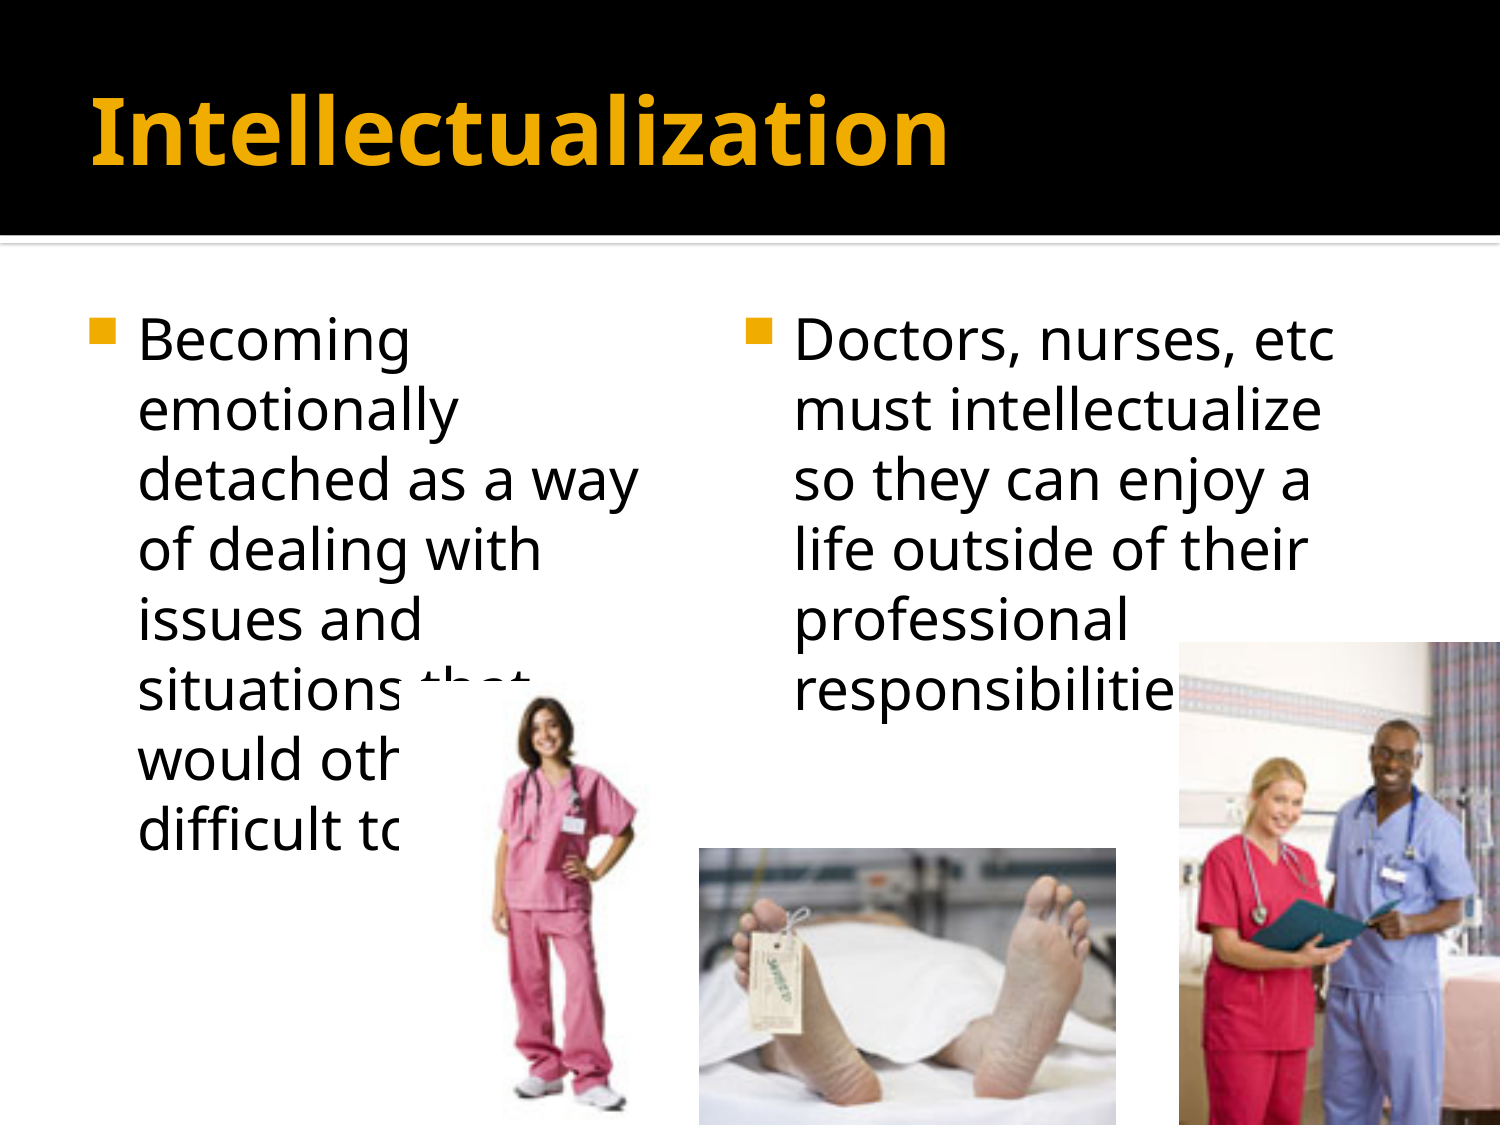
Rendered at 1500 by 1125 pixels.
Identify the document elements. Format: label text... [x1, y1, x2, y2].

picture [399, 681, 1116, 1125]
list Doctors, nurses, etc must intellectualize so they can enjoy a life outside of their professional responsibilities. [712, 287, 1375, 1046]
title Intellectualization [75, 24, 1425, 231]
list Becoming emotionally detached as a way of dealing with issues and situations that would otherwise be difficult to handle. [50, 287, 712, 1046]
picture [1179, 642, 1500, 1125]
